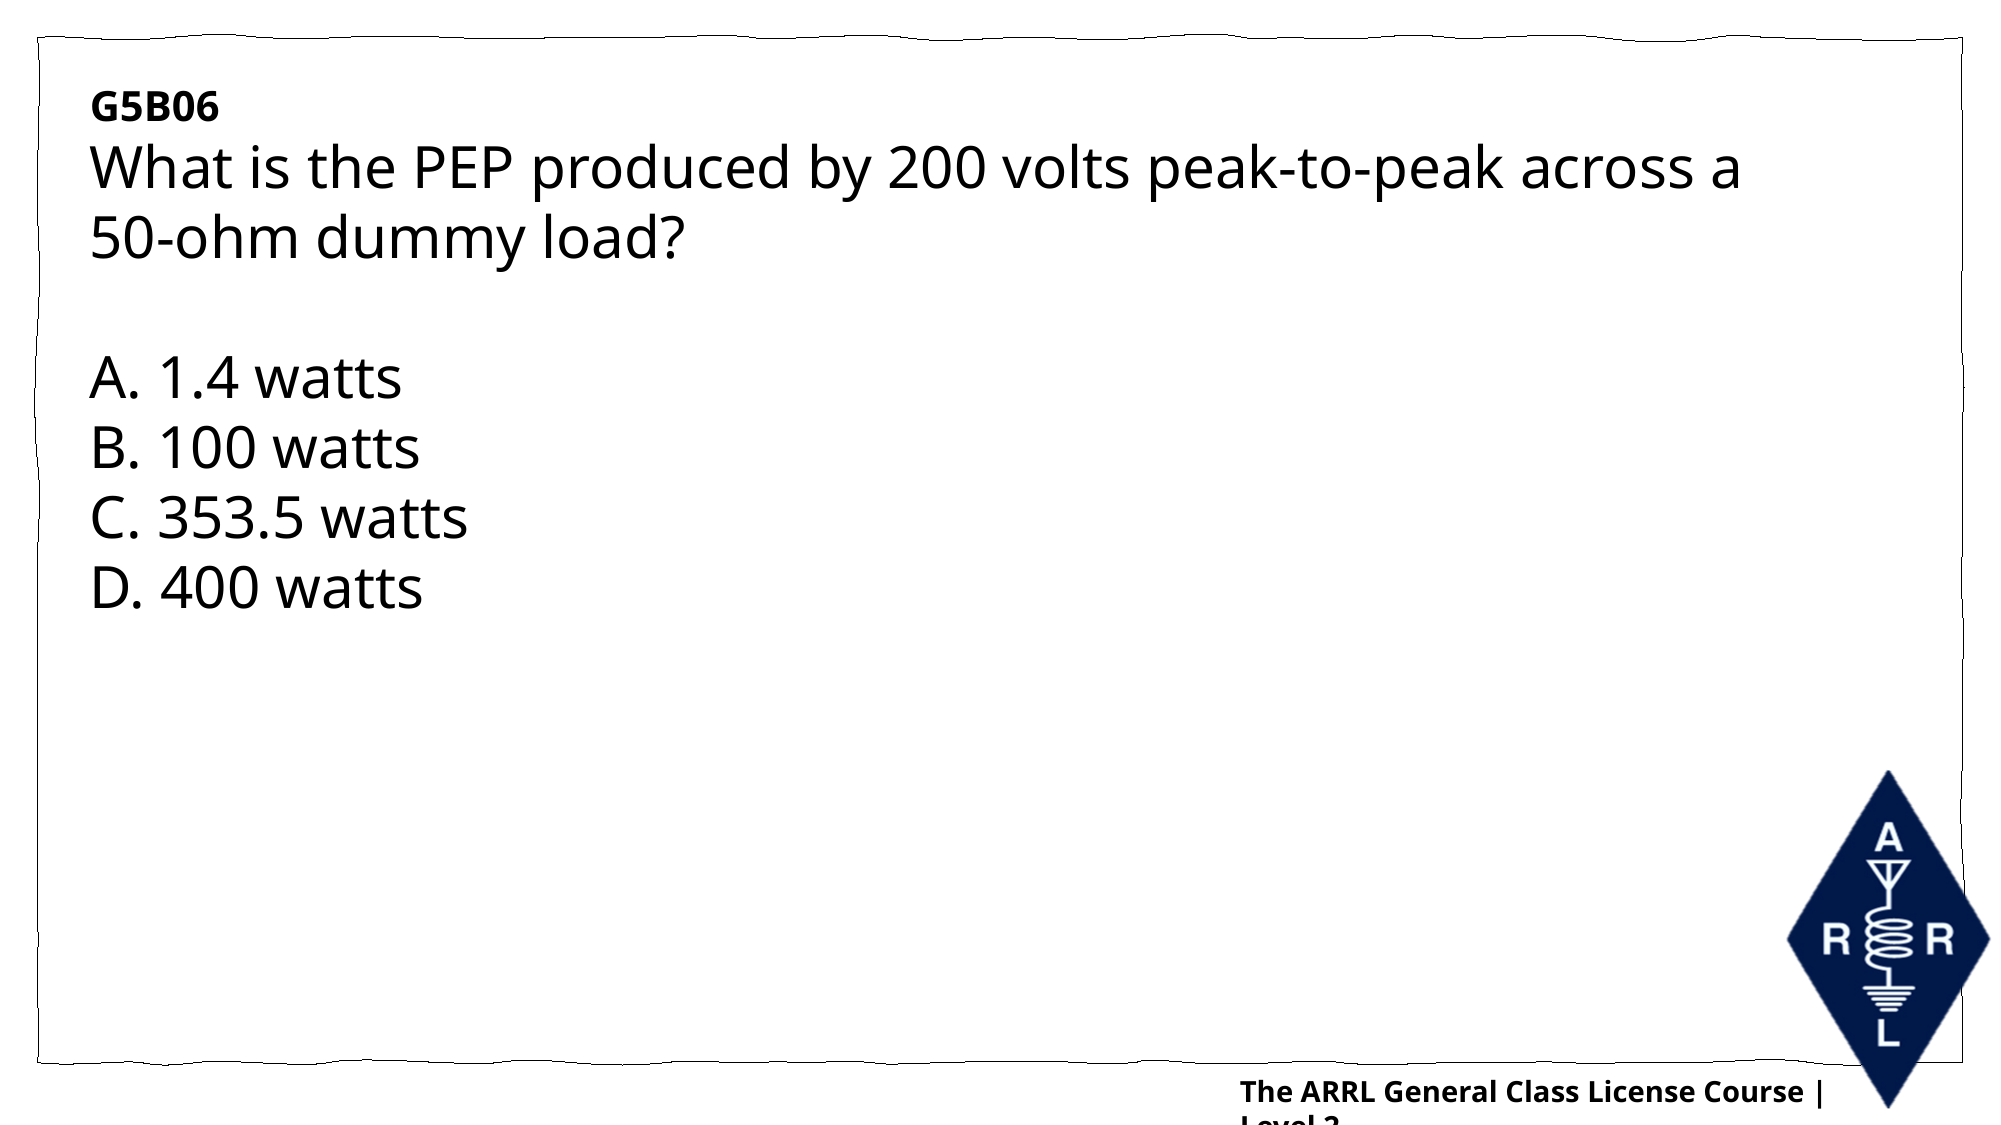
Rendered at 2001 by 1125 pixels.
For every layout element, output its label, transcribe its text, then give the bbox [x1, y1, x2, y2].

picture [1773, 752, 1999, 1125]
text_box G5B06 What is the PEP produced by 200 volts peak-to-peak across a 50-ohm dummy load? A. 1.4 watts B. 100 watts C. 353.5 watts D. 400 watts [75, 72, 1850, 628]
